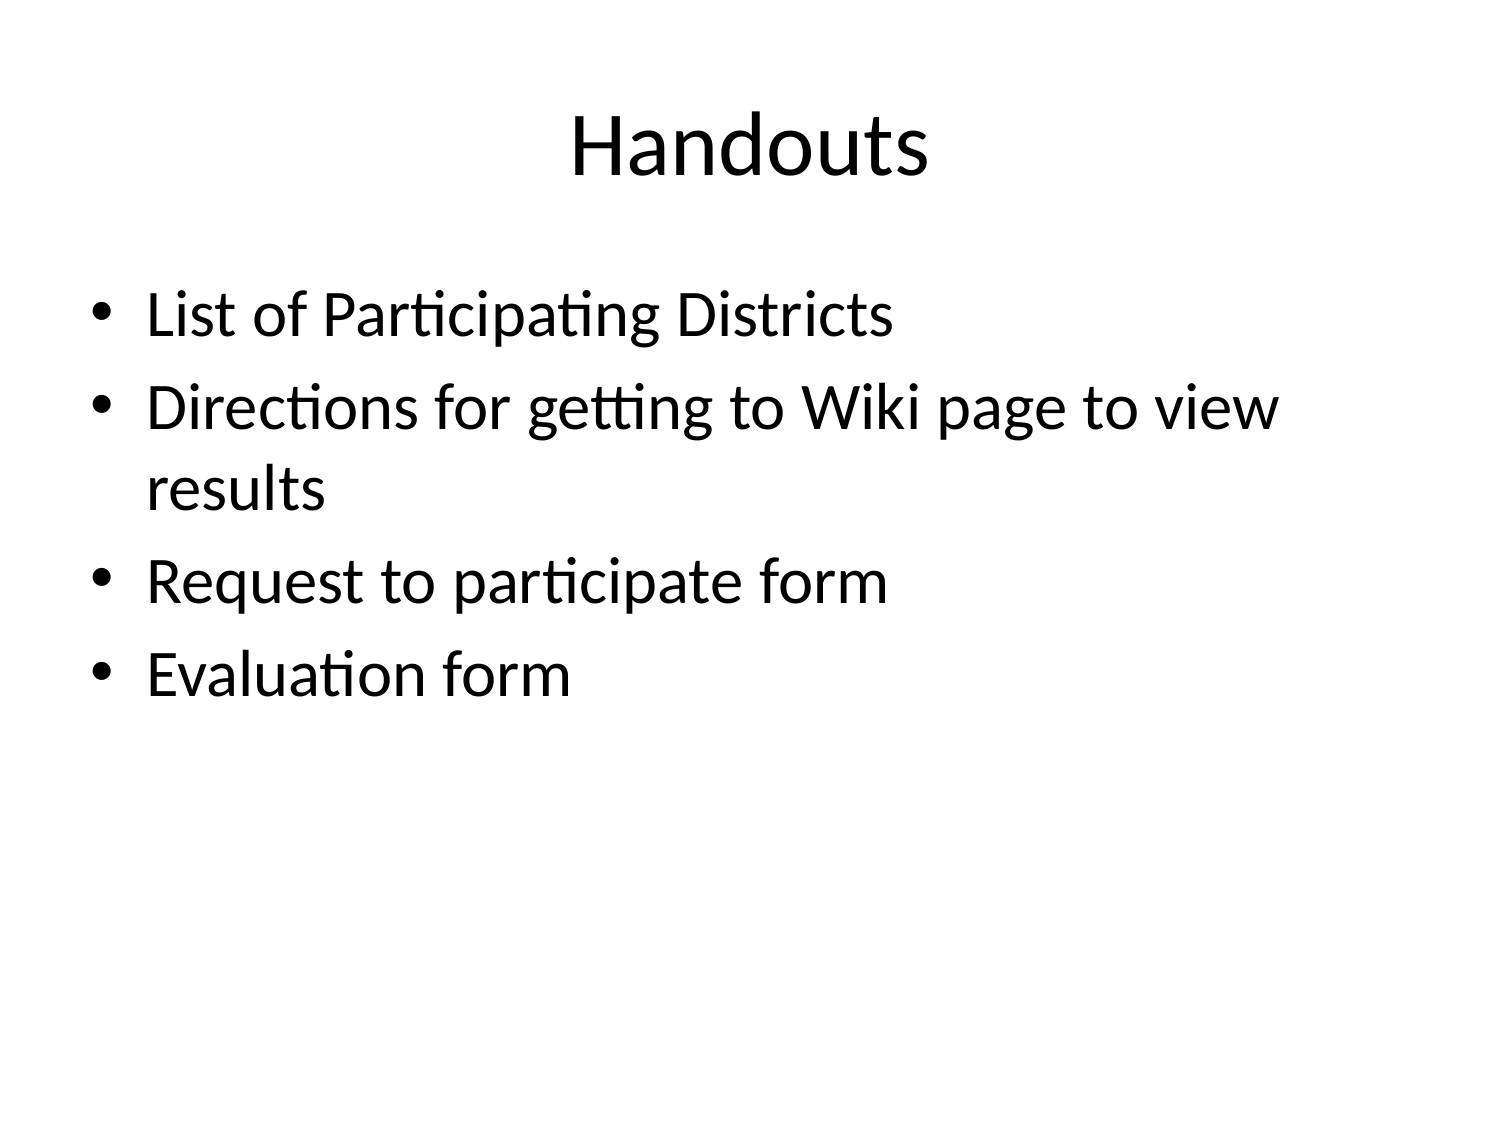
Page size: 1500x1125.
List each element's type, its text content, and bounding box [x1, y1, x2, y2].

list List of Participating Districts Directions for getting to Wiki page to view results Request to participate form Evaluation form [75, 262, 1425, 1005]
title Handouts [75, 45, 1425, 233]
